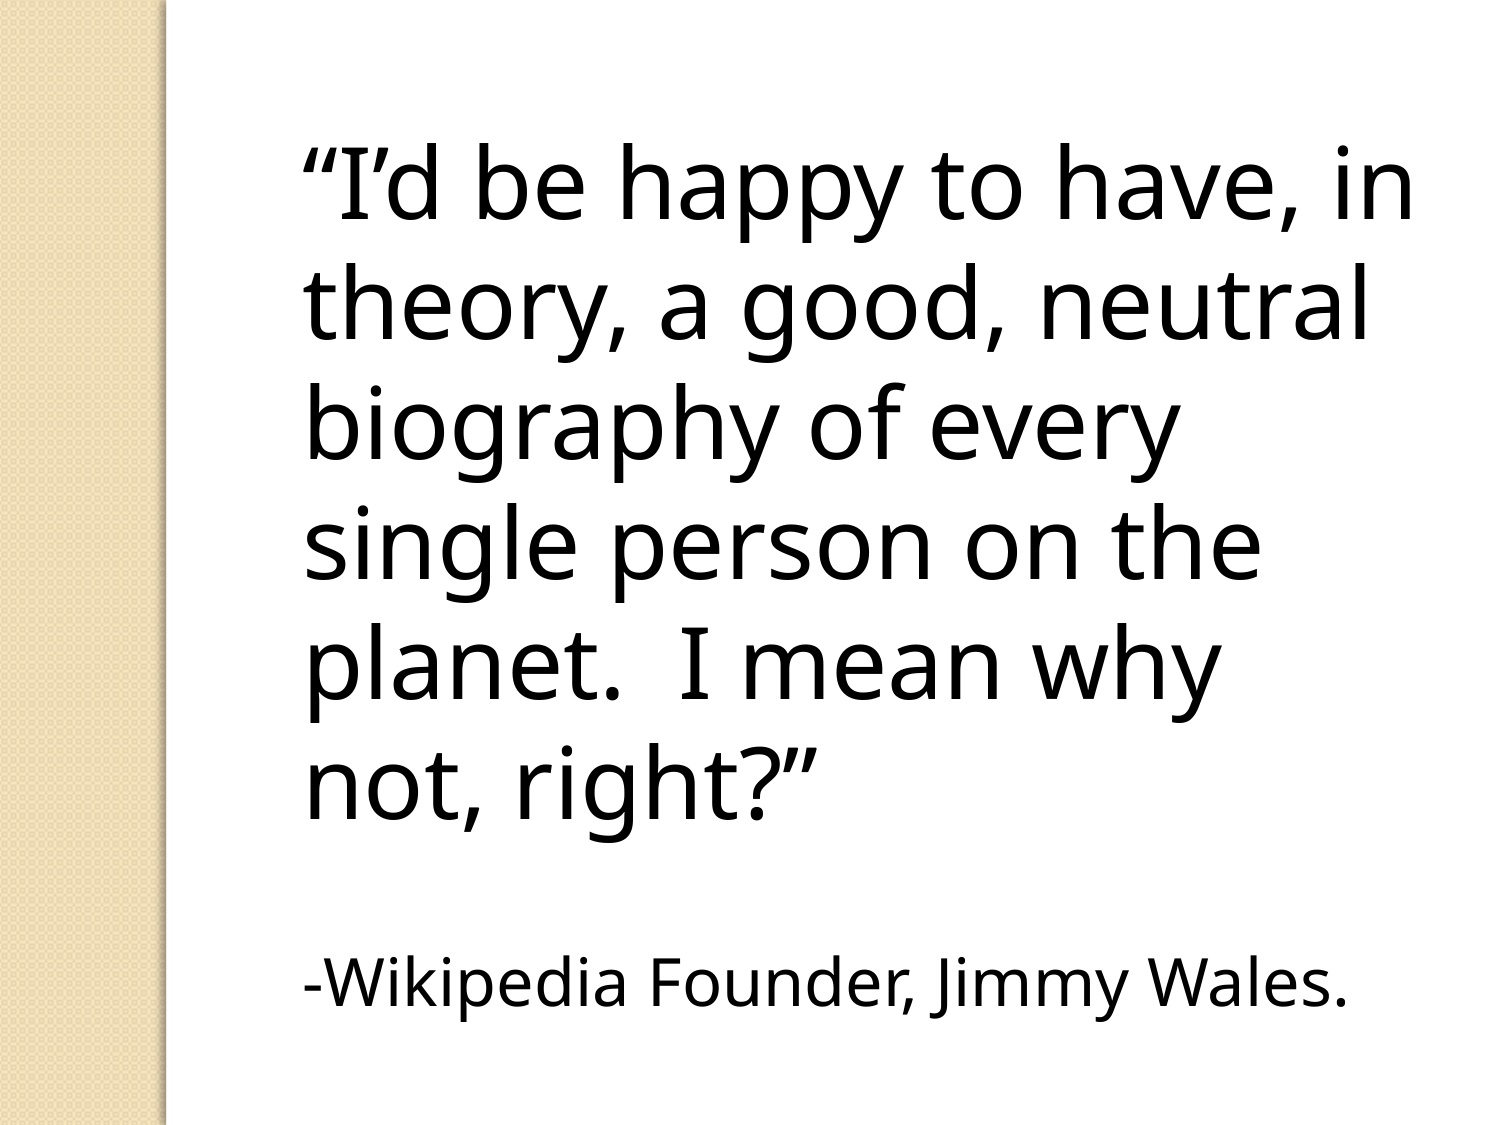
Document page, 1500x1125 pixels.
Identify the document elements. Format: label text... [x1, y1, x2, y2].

text_box “I’d be happy to have, in theory, a good, neutral biography of every single person on the planet. I mean why not, right?” -Wikipedia Founder, Jimmy Wales. Wall Street Journal, Aug. 8, 2008 [287, 112, 1438, 1125]
